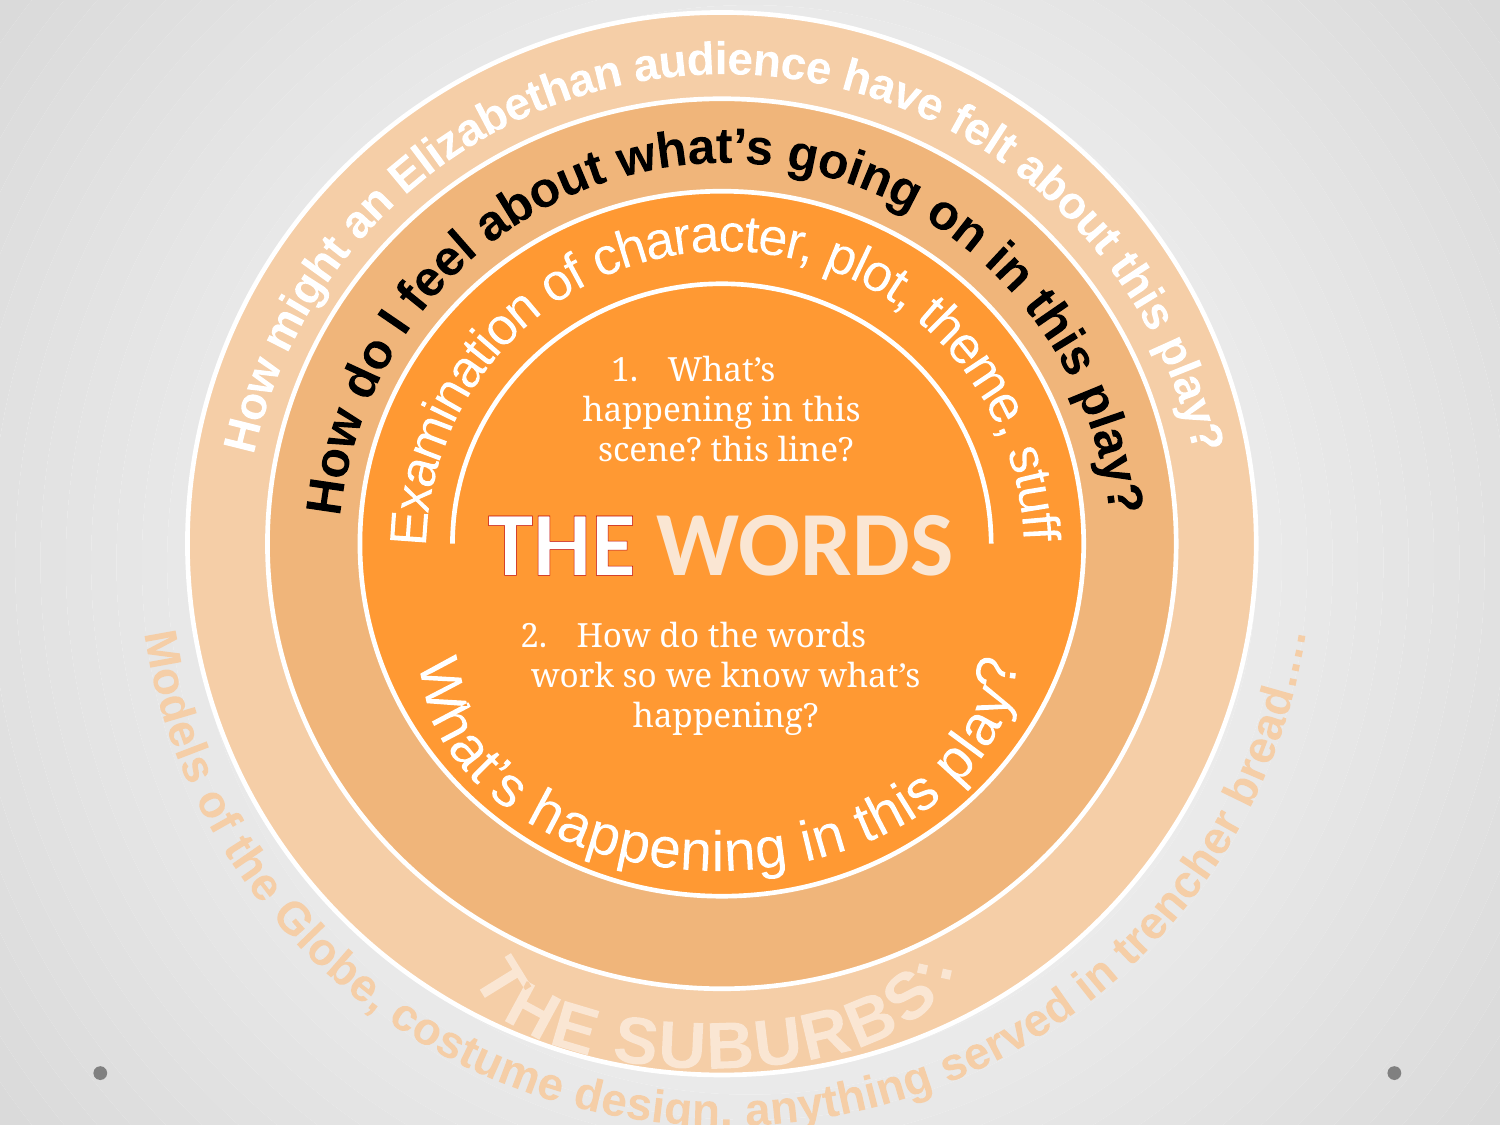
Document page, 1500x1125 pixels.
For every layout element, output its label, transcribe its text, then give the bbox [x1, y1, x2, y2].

text_box [450, 516, 457, 544]
text_box [984, 475, 994, 544]
text_box [549, 281, 895, 341]
text_box [185, 10, 1259, 1078]
text_box [357, 357, 462, 760]
text_box THE WORDS [766, 516, 979, 711]
text_box THE WORDS [462, 516, 734, 607]
text_box [422, 188, 1087, 899]
text_box How do the words work so we know what’s happening? [433, 607, 963, 782]
text_box [265, 96, 1179, 992]
text_box What’s happening in this scene? this line? [412, 341, 984, 516]
text_box [734, 499, 766, 651]
